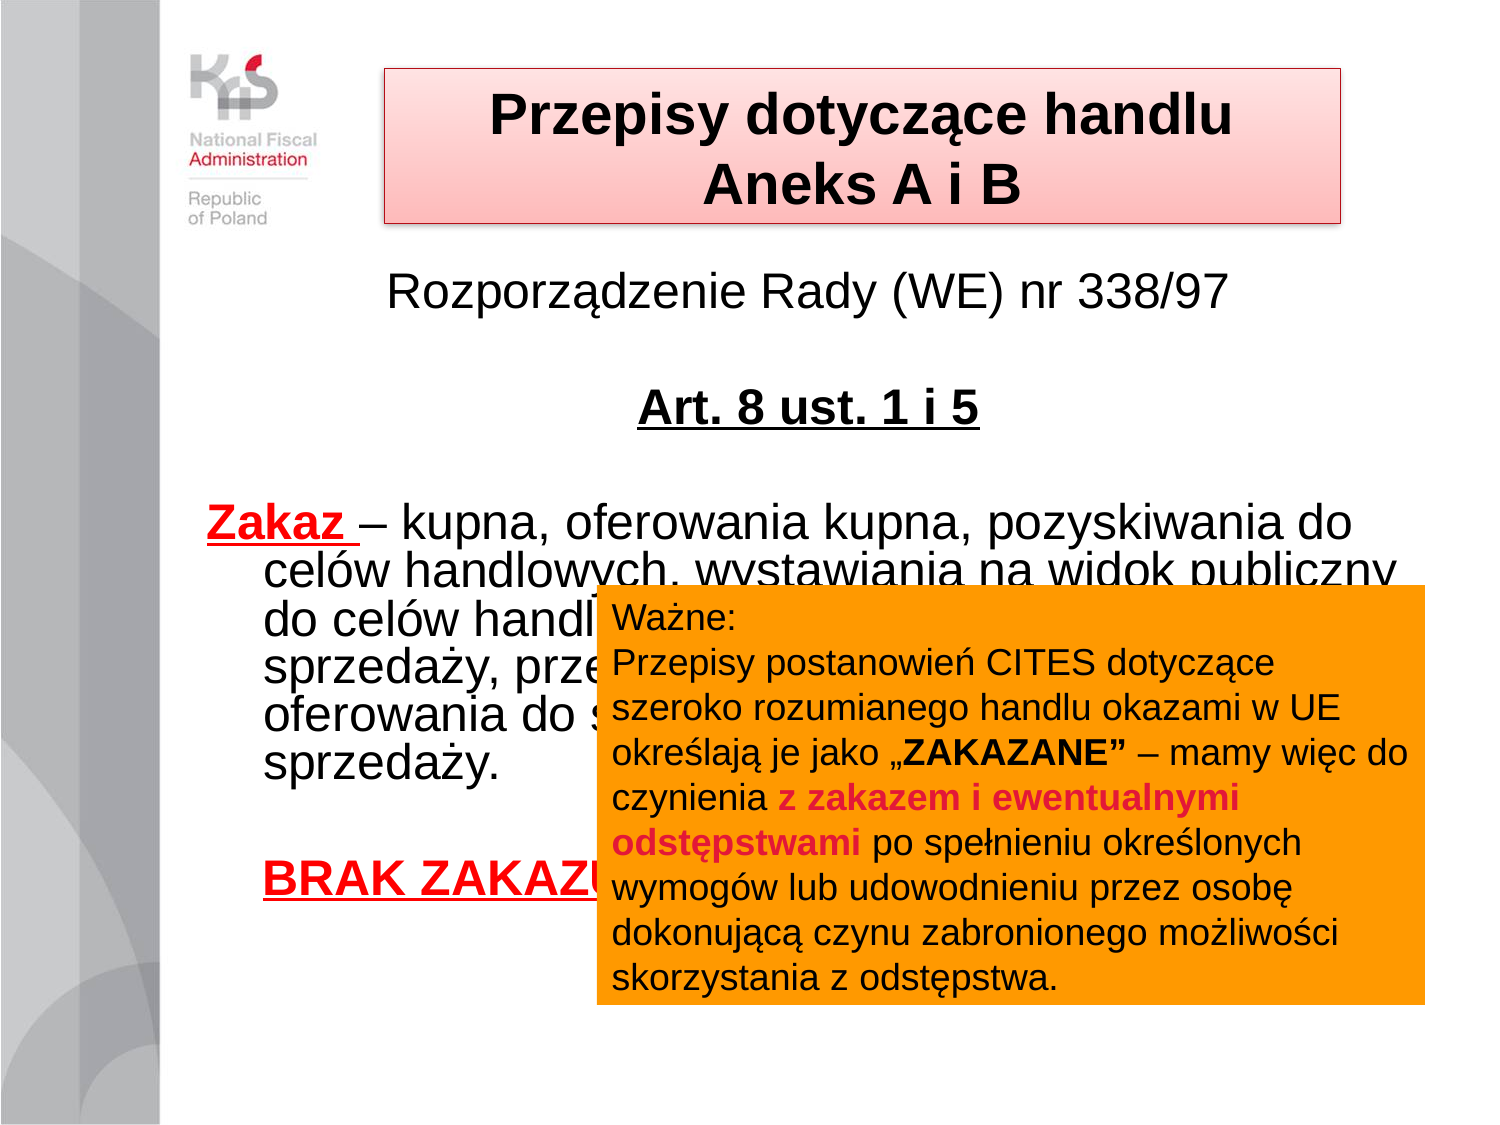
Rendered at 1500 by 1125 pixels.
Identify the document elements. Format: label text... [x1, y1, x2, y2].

list Rozporządzenie Rady (WE) nr 338/97 Art. 8 ust. 1 i 5 Zakaz – kupna, oferowania kupna, pozyskiwania do celów handlowych, wystawiania na widok publiczny do celów handlowych, wykorzystywania dla zysku, sprzedaży, przechowywania w celu sprzedaży, oferowania do sprzedaży lub transportu w celu sprzedaży. BRAK ZAKAZU POSIADANIA OKAZÓW CITES [191, 262, 1426, 1071]
text_box Przepisy dotyczące handlu Aneks A i B [384, 68, 1341, 224]
picture [0, 0, 1500, 1125]
text_box Ważne: Przepisy postanowień CITES dotyczące szeroko rozumianego handlu okazami w UE określają je jako „ZAKAZANE” – mamy więc do czynienia z zakazem i ewentualnymi odstępstwami po spełnieniu określonych wymogów lub udowodnieniu przez osobę dokonującą czynu zabronionego możliwości skorzystania z odstępstwa. [596, 585, 1425, 1005]
